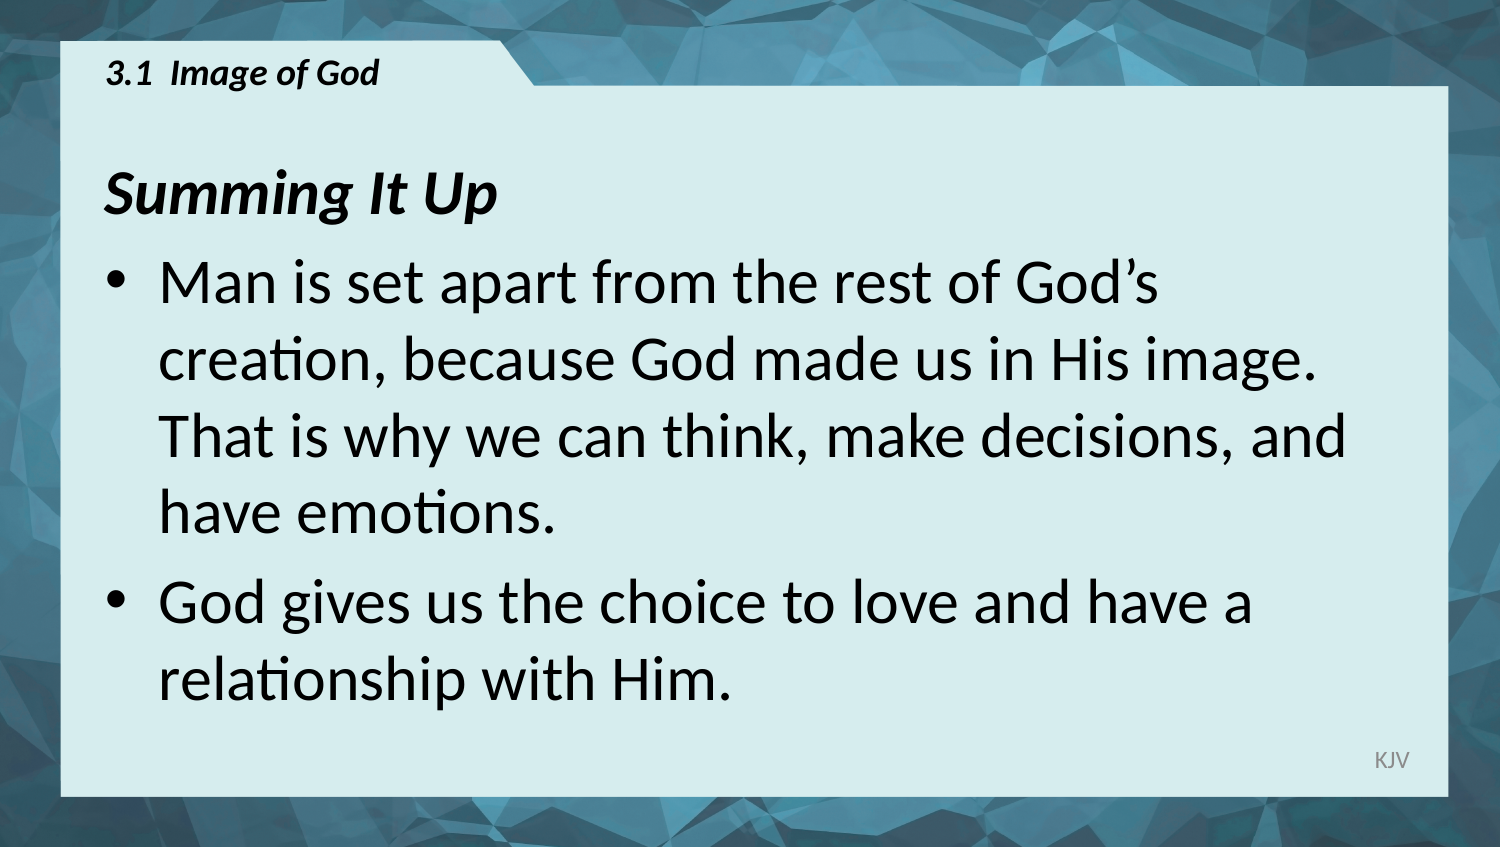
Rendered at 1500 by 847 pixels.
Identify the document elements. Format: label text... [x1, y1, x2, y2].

title 3.1 Image of God [89, 33, 1420, 108]
list Summing It Up Man is set apart from the rest of God’s creation, because God made us in His image. That is why we can think, make decisions, and have emotions. God gives us the choice to love and have a relationship with Him. [89, 141, 1403, 722]
picture [0, 0, 1500, 847]
footer KJV [950, 736, 1425, 782]
